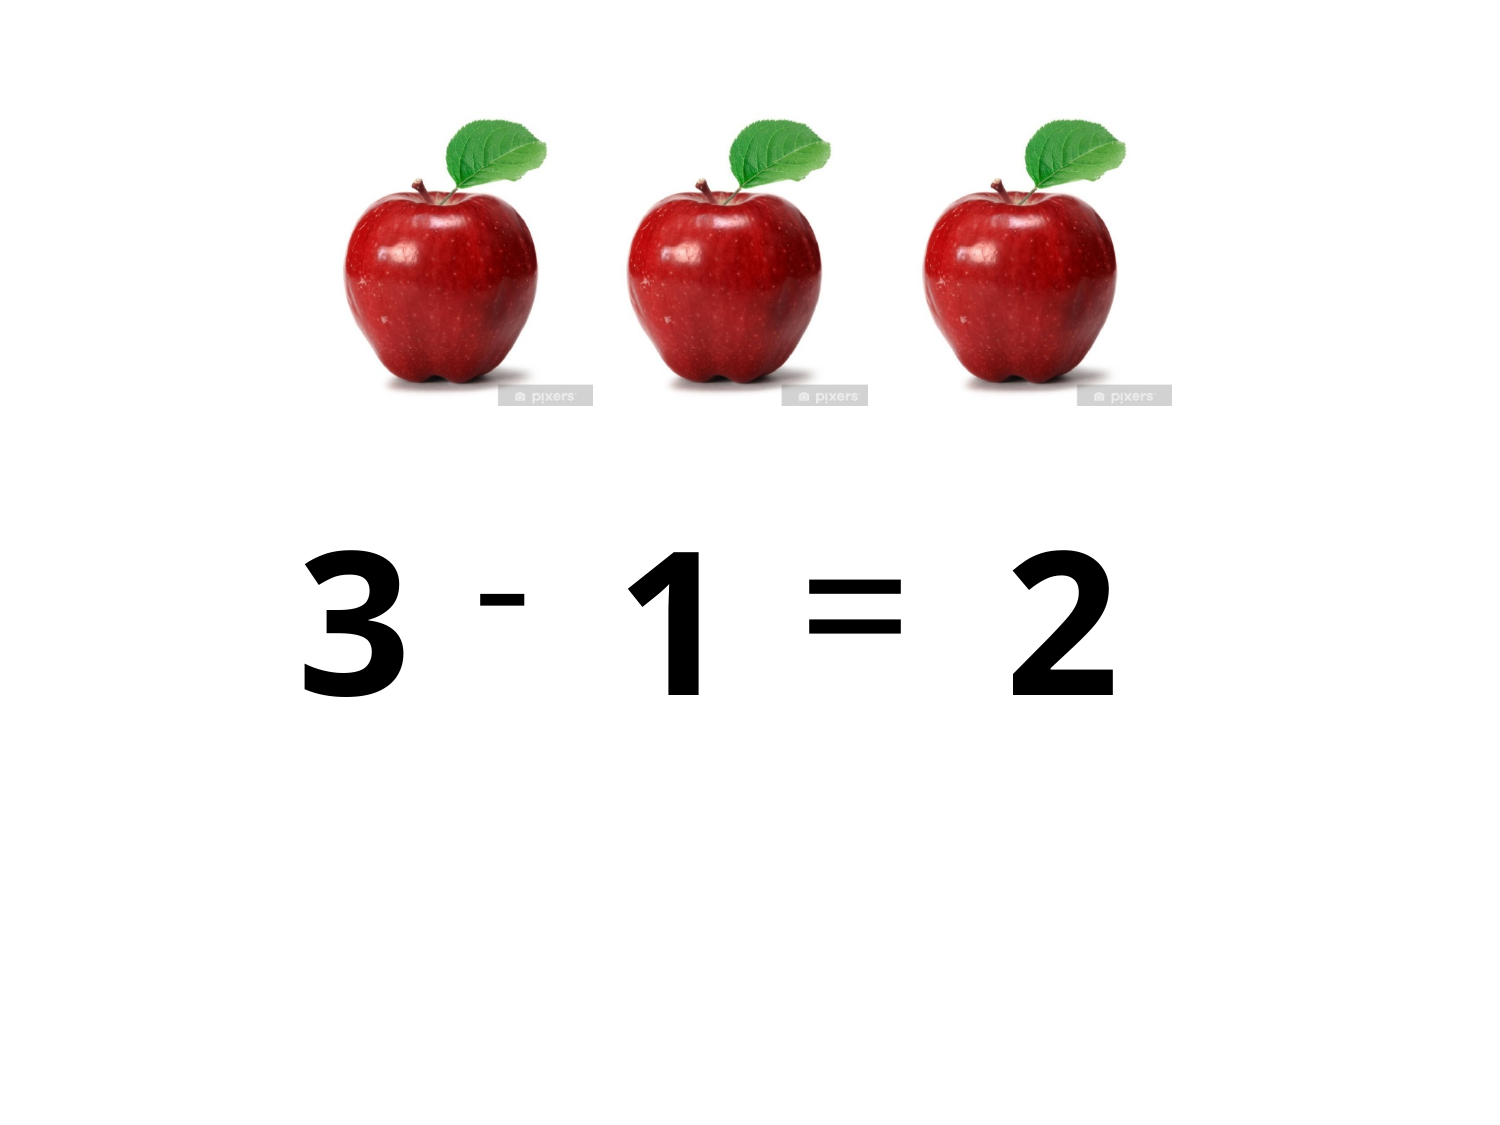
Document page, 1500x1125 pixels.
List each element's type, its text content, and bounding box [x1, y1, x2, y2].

picture [289, 101, 1172, 406]
text_box 2 [938, 468, 1187, 764]
text_box 1 [549, 468, 798, 764]
text_box 3 [230, 468, 479, 764]
text_box = [749, 444, 963, 752]
text_box – [419, 515, 549, 657]
